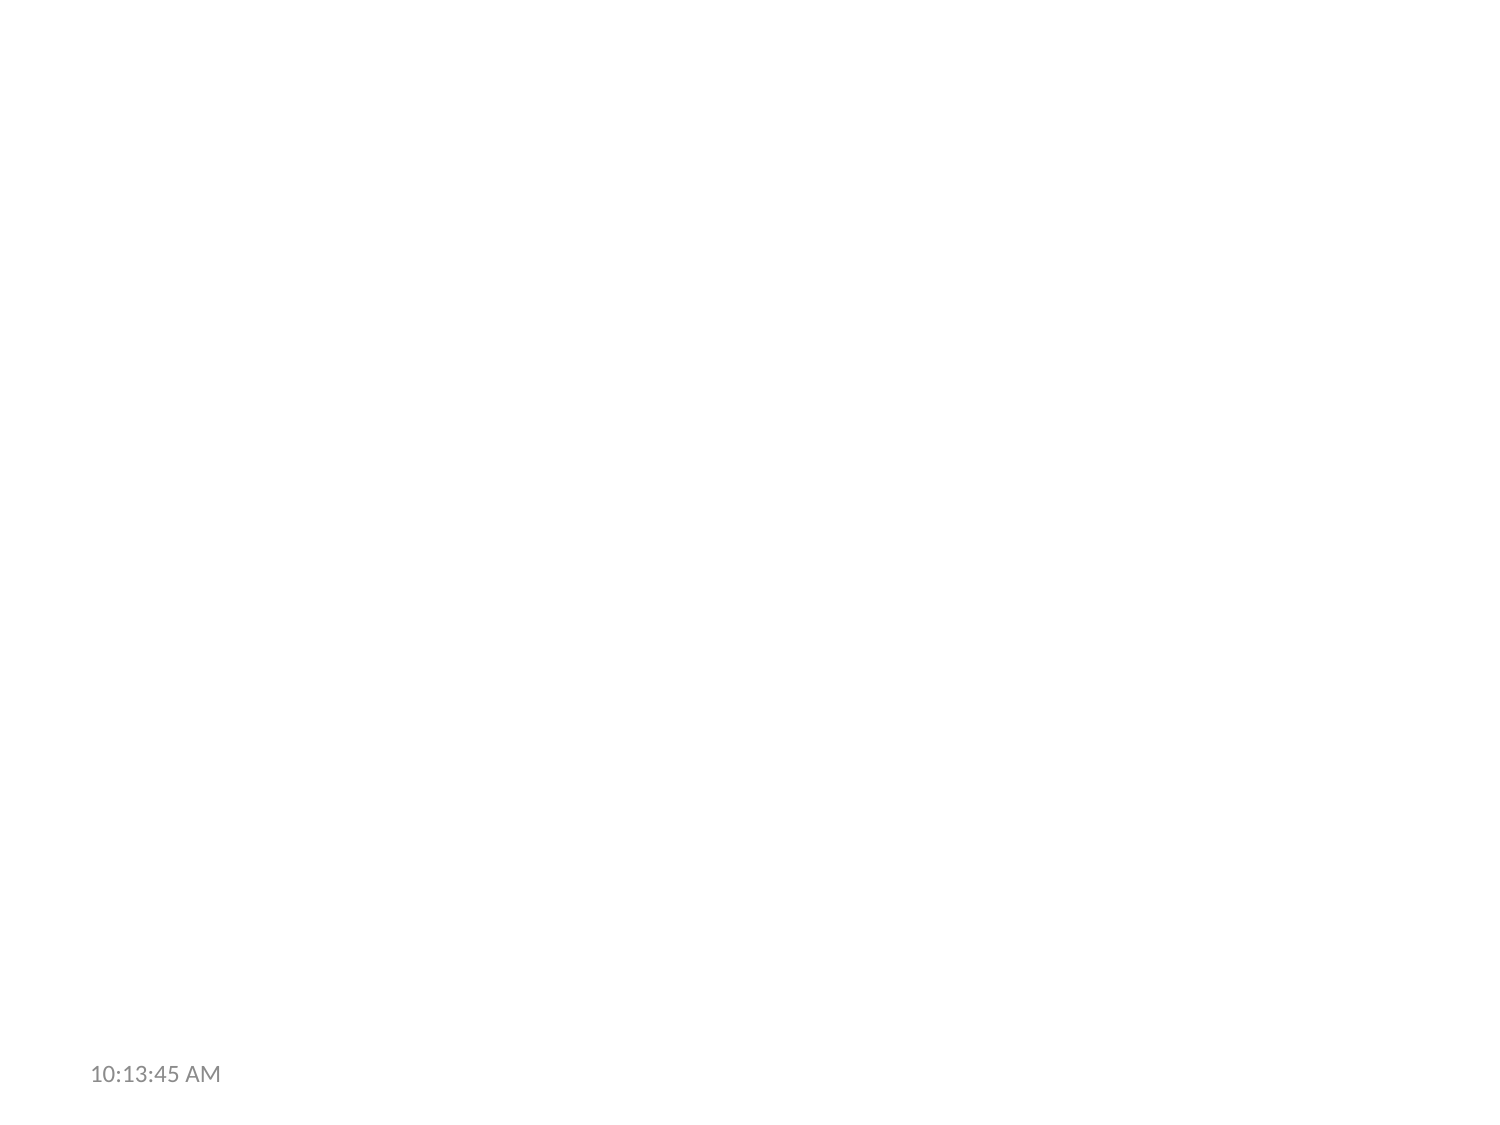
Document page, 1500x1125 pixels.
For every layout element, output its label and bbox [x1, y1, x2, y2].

slide_number [75, 1042, 425, 1103]
